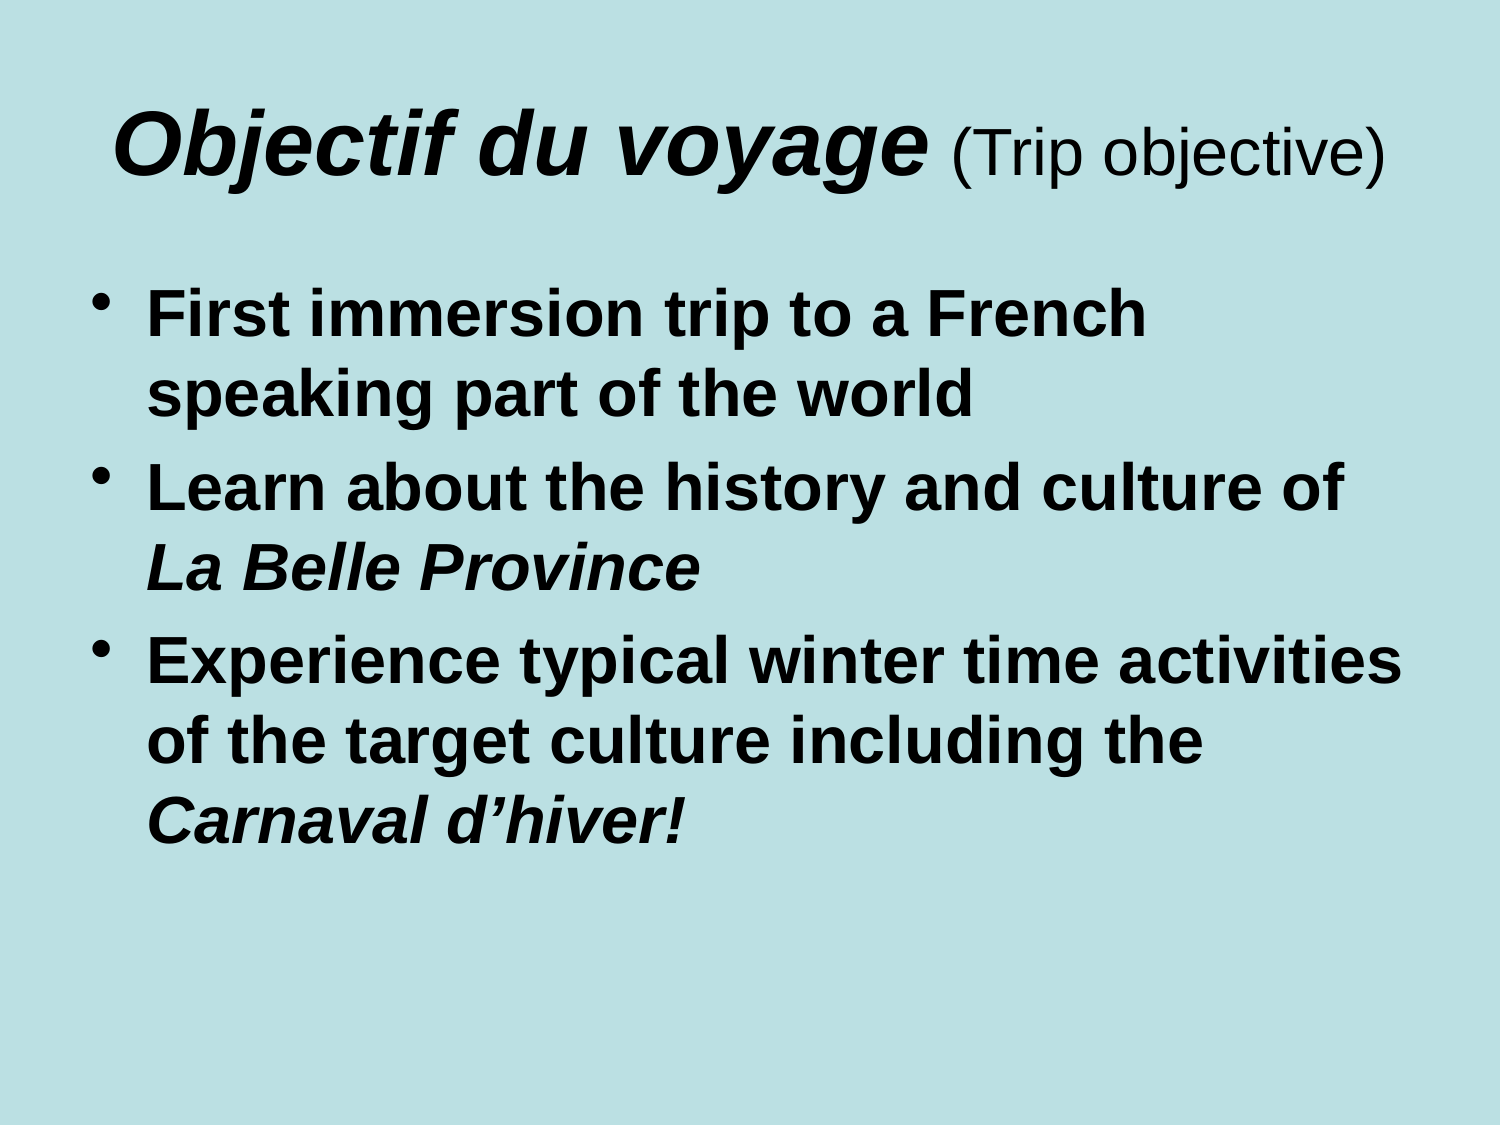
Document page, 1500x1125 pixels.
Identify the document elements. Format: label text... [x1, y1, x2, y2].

list First immersion trip to a French speaking part of the world Learn about the history and culture of La Belle Province Experience typical winter time activities of the target culture including the Carnaval d’hiver! [74, 262, 1426, 1006]
title Objectif du voyage (Trip objective) [74, 44, 1426, 233]
